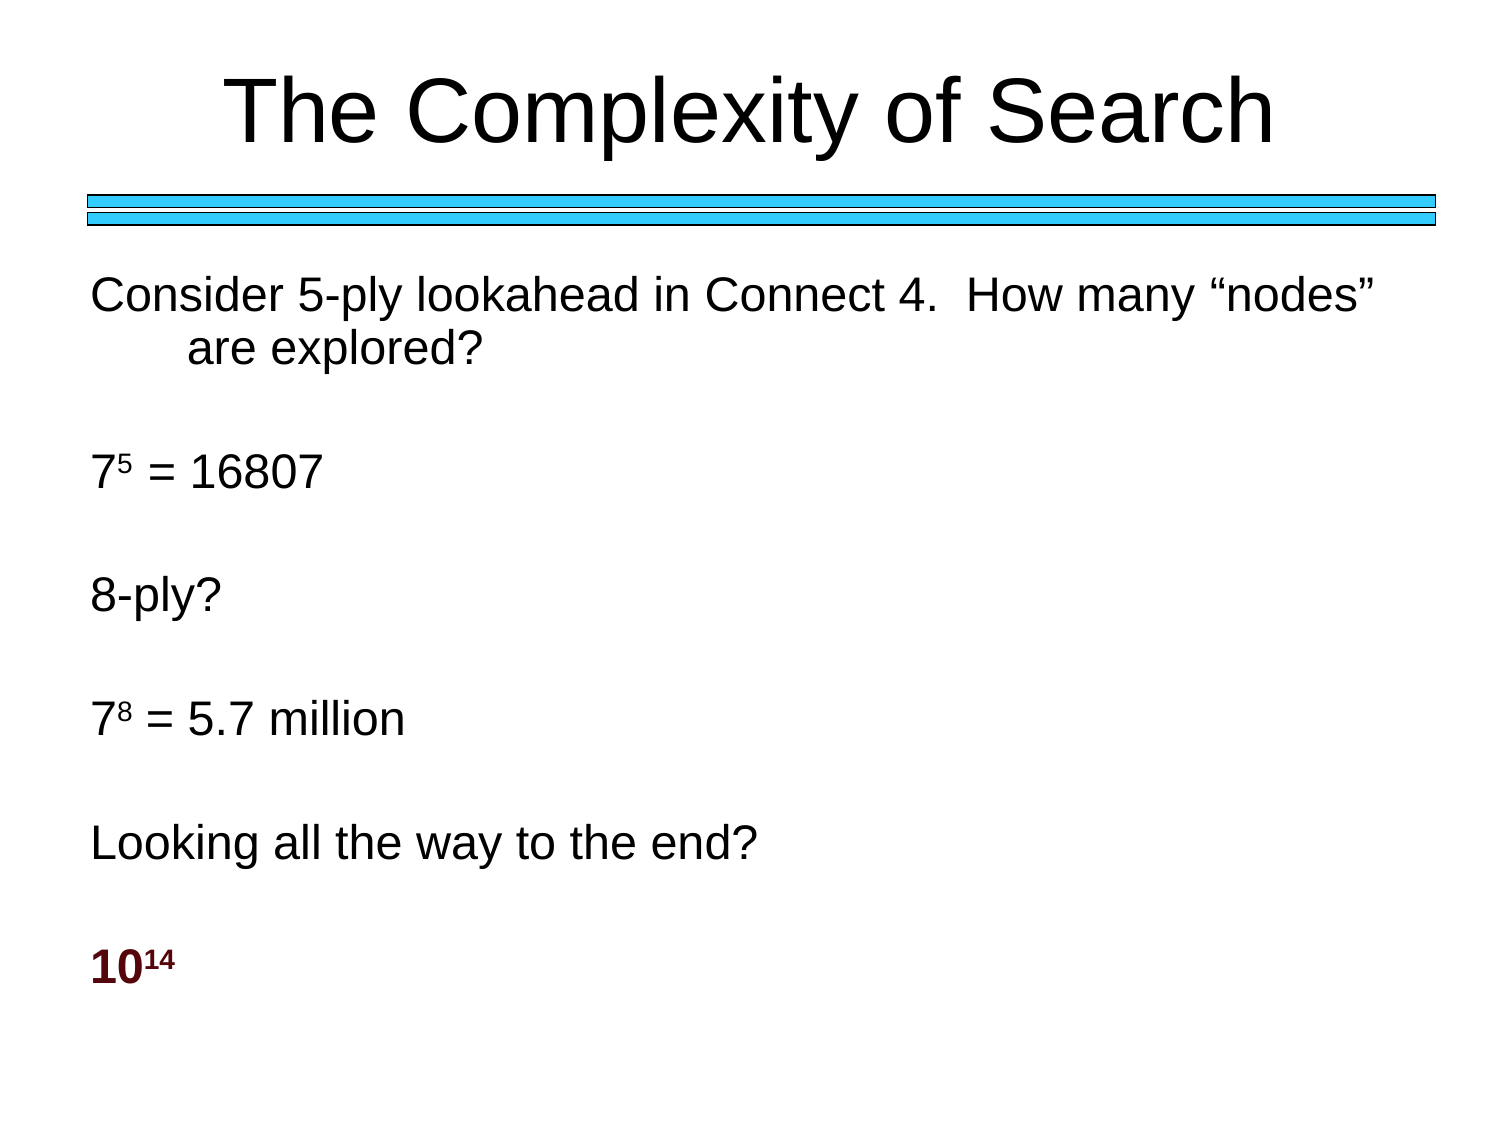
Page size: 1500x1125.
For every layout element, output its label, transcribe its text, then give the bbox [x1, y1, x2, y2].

list Consider 5-ply lookahead in Connect 4. How many “nodes” are explored? 75 = 16807 8-ply? 78 = 5.7 million Looking all the way to the end? 1014 [75, 262, 1425, 1005]
title The Complexity of Search [112, 12, 1388, 193]
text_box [87, 195, 1436, 226]
